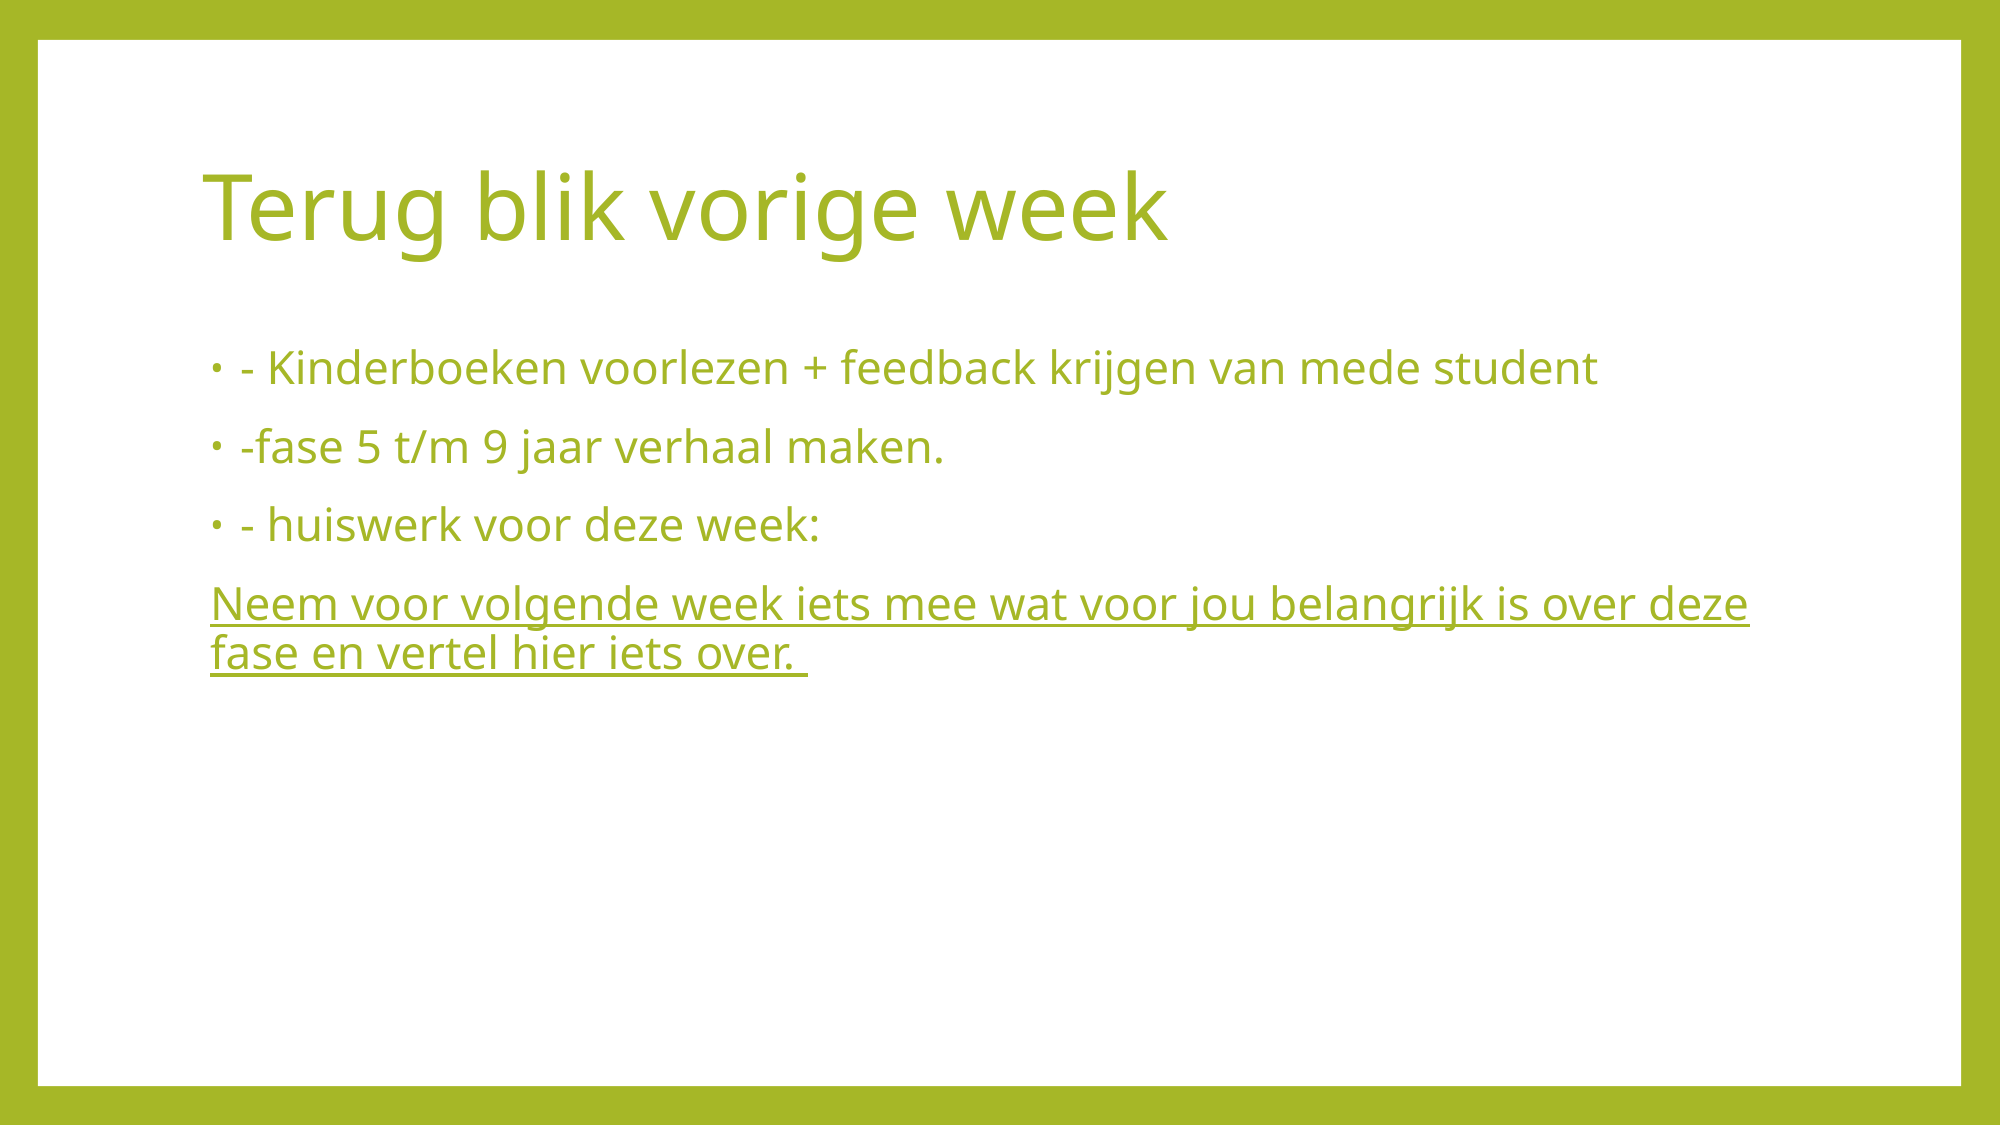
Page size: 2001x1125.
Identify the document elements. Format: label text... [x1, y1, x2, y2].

list - Kinderboeken voorlezen + feedback krijgen van mede student -fase 5 t/m 9 jaar verhaal maken. - huiswerk voor deze week: Neem voor volgende week iets mee wat voor jou belangrijk is over deze fase en vertel hier iets over. [187, 337, 1808, 1000]
title Terug blik vorige week [187, 99, 1808, 323]
